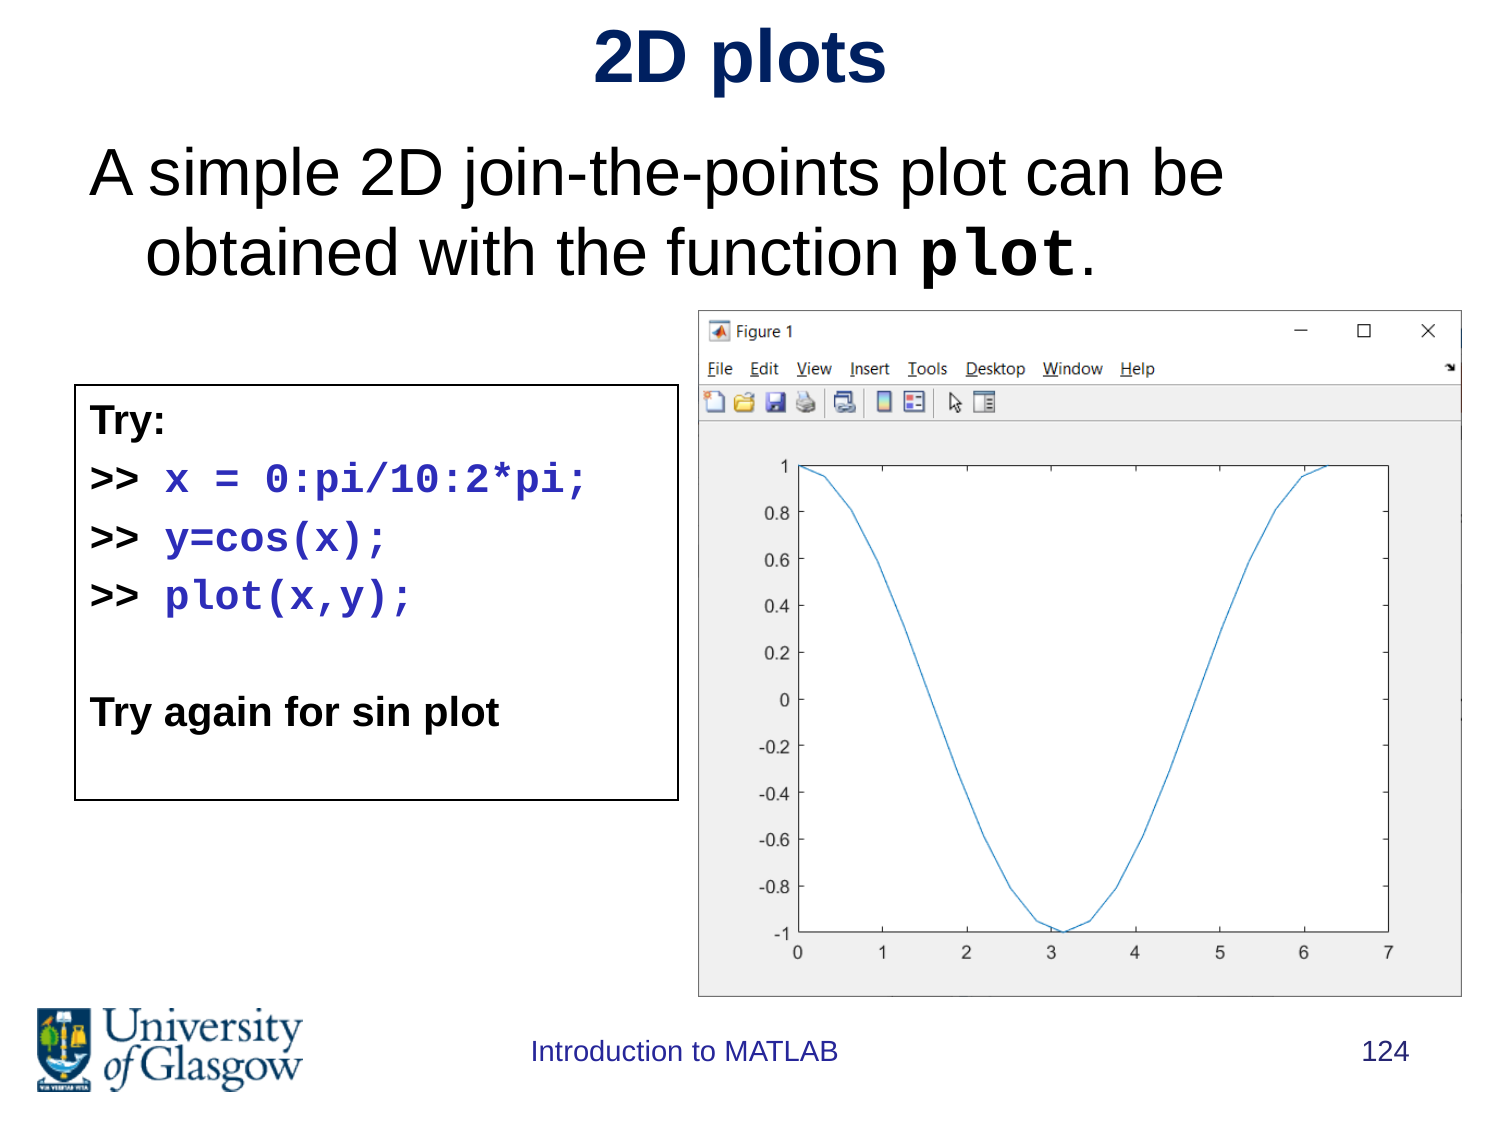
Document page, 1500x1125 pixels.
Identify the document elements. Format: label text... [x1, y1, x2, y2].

picture [698, 310, 1463, 997]
list A simple 2D join-the-points plot can be obtained with the function plot. [74, 121, 1425, 311]
picture [37, 1008, 303, 1092]
title 2D plots [0, 0, 1500, 122]
text_box Try: >> x = 0:pi/10:2*pi; >> y=cos(x); >> plot(x,y); Try again for sin plot [74, 384, 679, 801]
footer Introduction to MATLAB [447, 1024, 923, 1103]
slide_number 124 [1074, 1024, 1425, 1103]
